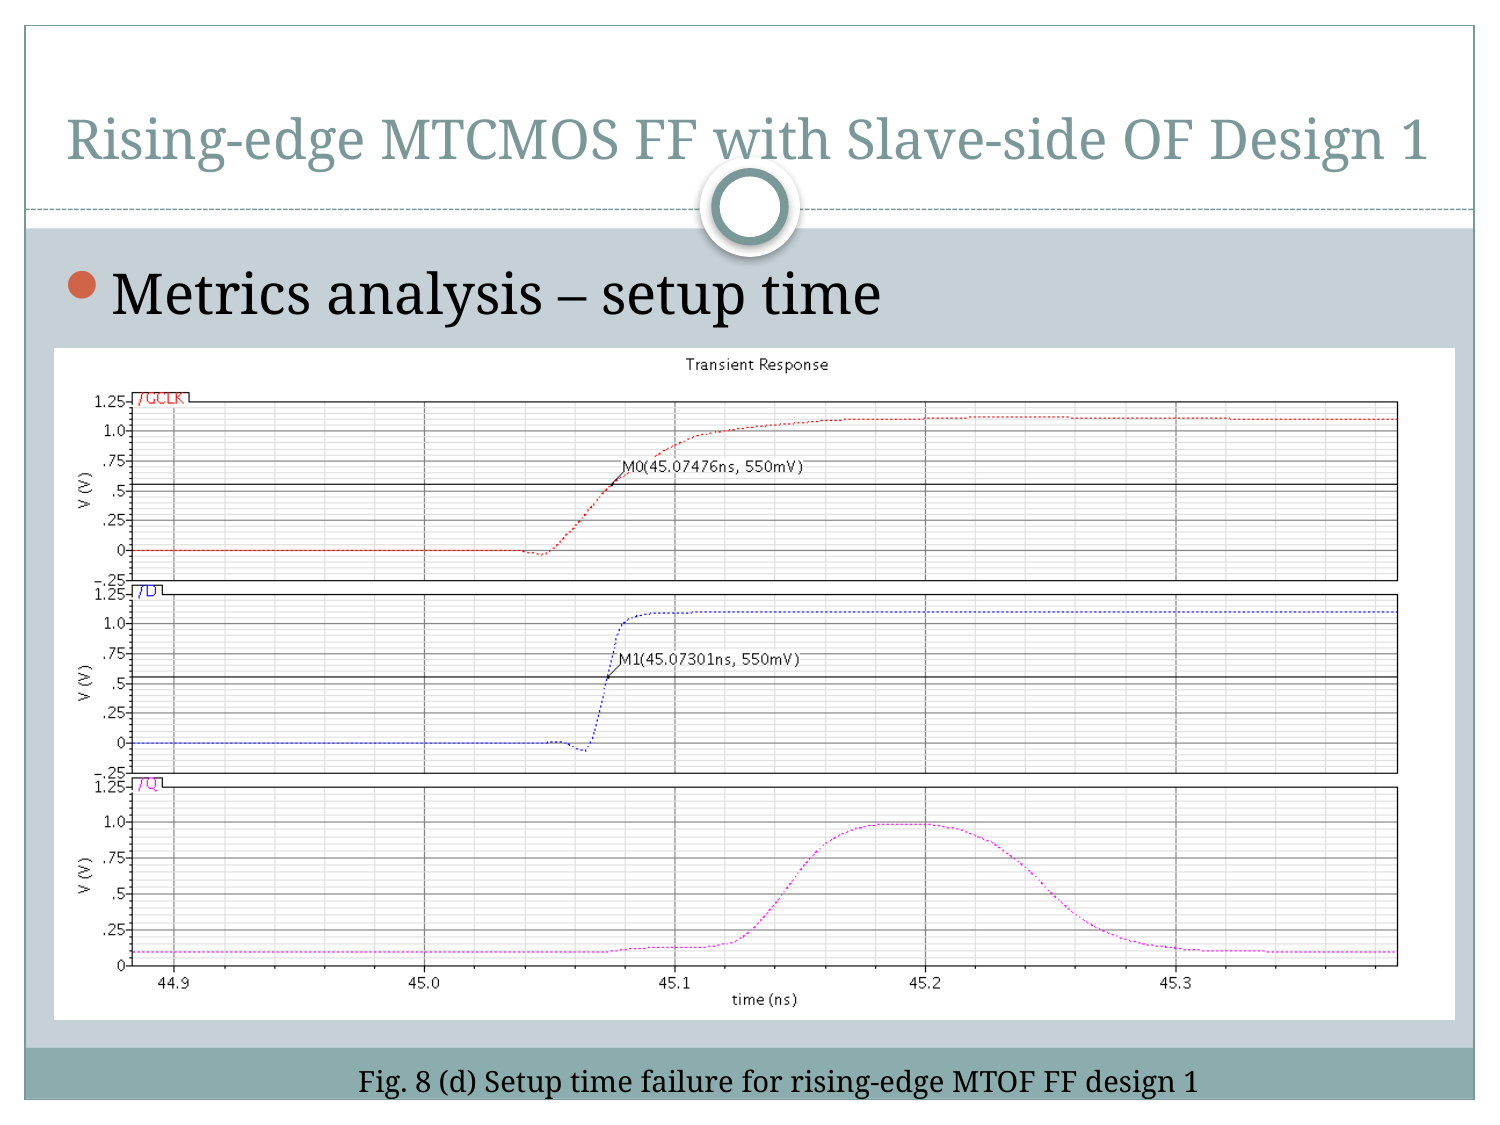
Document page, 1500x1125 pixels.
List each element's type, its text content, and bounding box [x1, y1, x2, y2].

list Metrics analysis – setup time [49, 250, 1445, 350]
text_box Fig. 8 (d) Setup time failure for rising-edge MTOF FF design 1 [343, 1055, 1396, 1106]
title Rising-edge MTCMOS FF with Slave-side OF Design 1 [49, 53, 1450, 179]
picture [53, 348, 1455, 1021]
